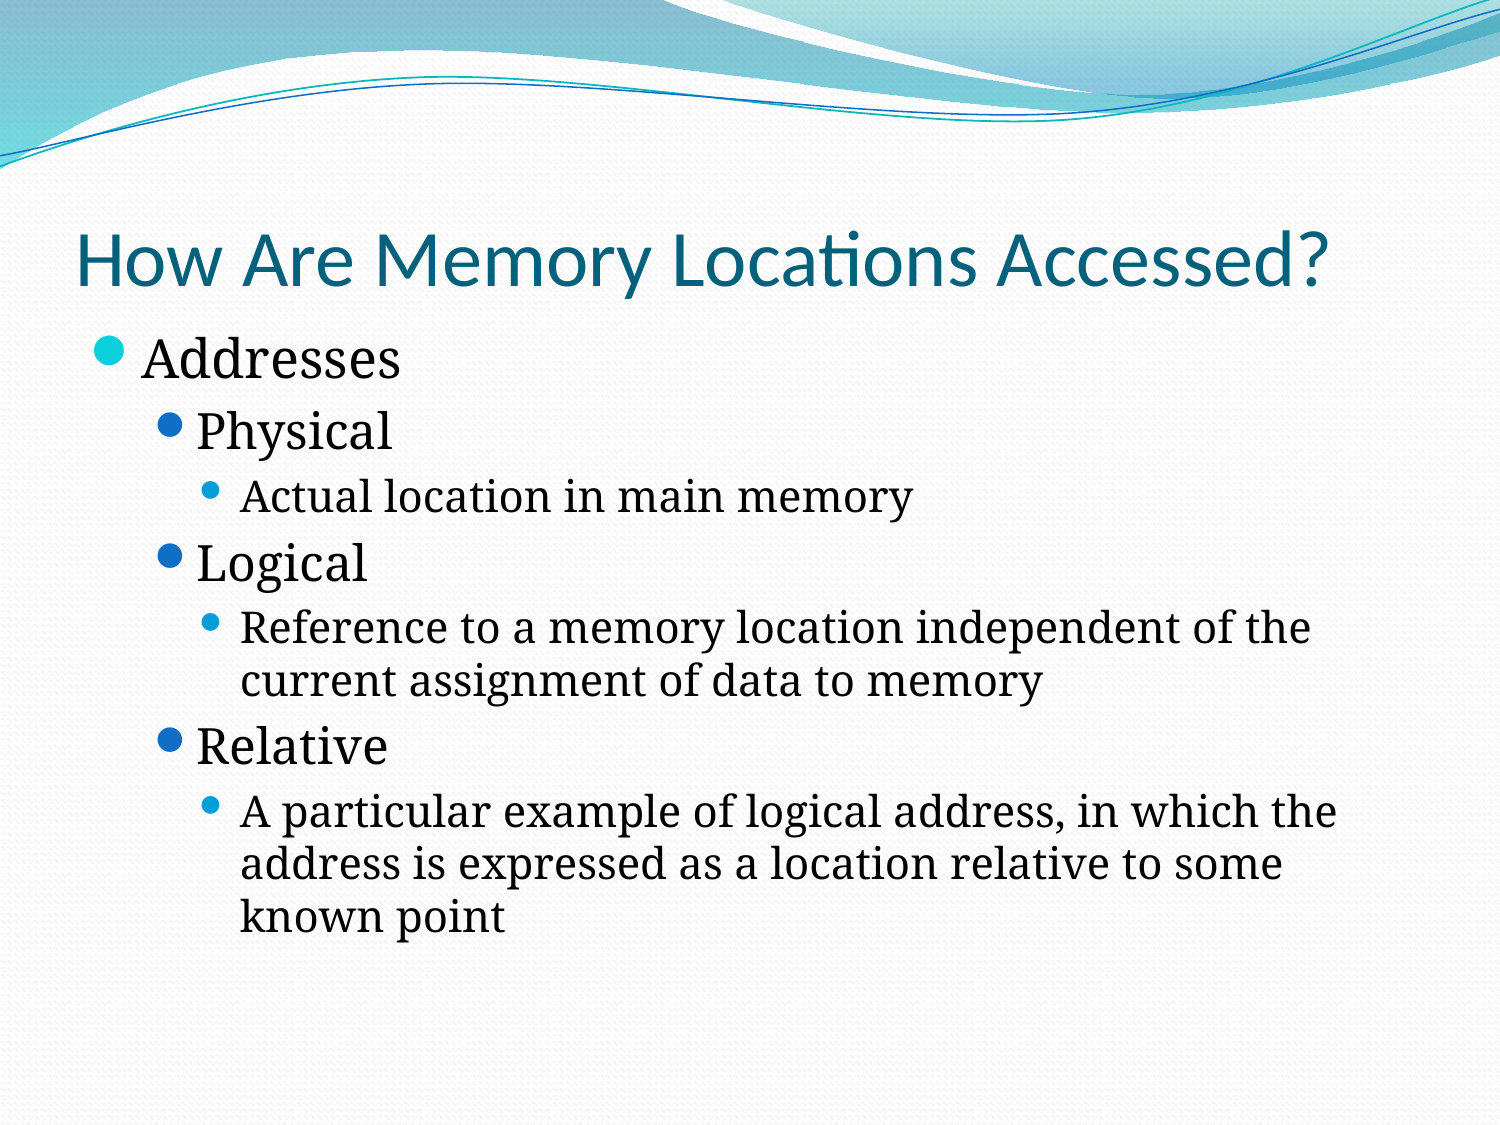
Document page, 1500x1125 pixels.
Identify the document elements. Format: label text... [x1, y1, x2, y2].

title How Are Memory Locations Accessed? [75, 115, 1425, 303]
list Addresses Physical Actual location in main memory Logical Reference to a memory location independent of the current assignment of data to memory Relative A particular example of logical address, in which the address is expressed as a location relative to some known point [75, 317, 1425, 1038]
